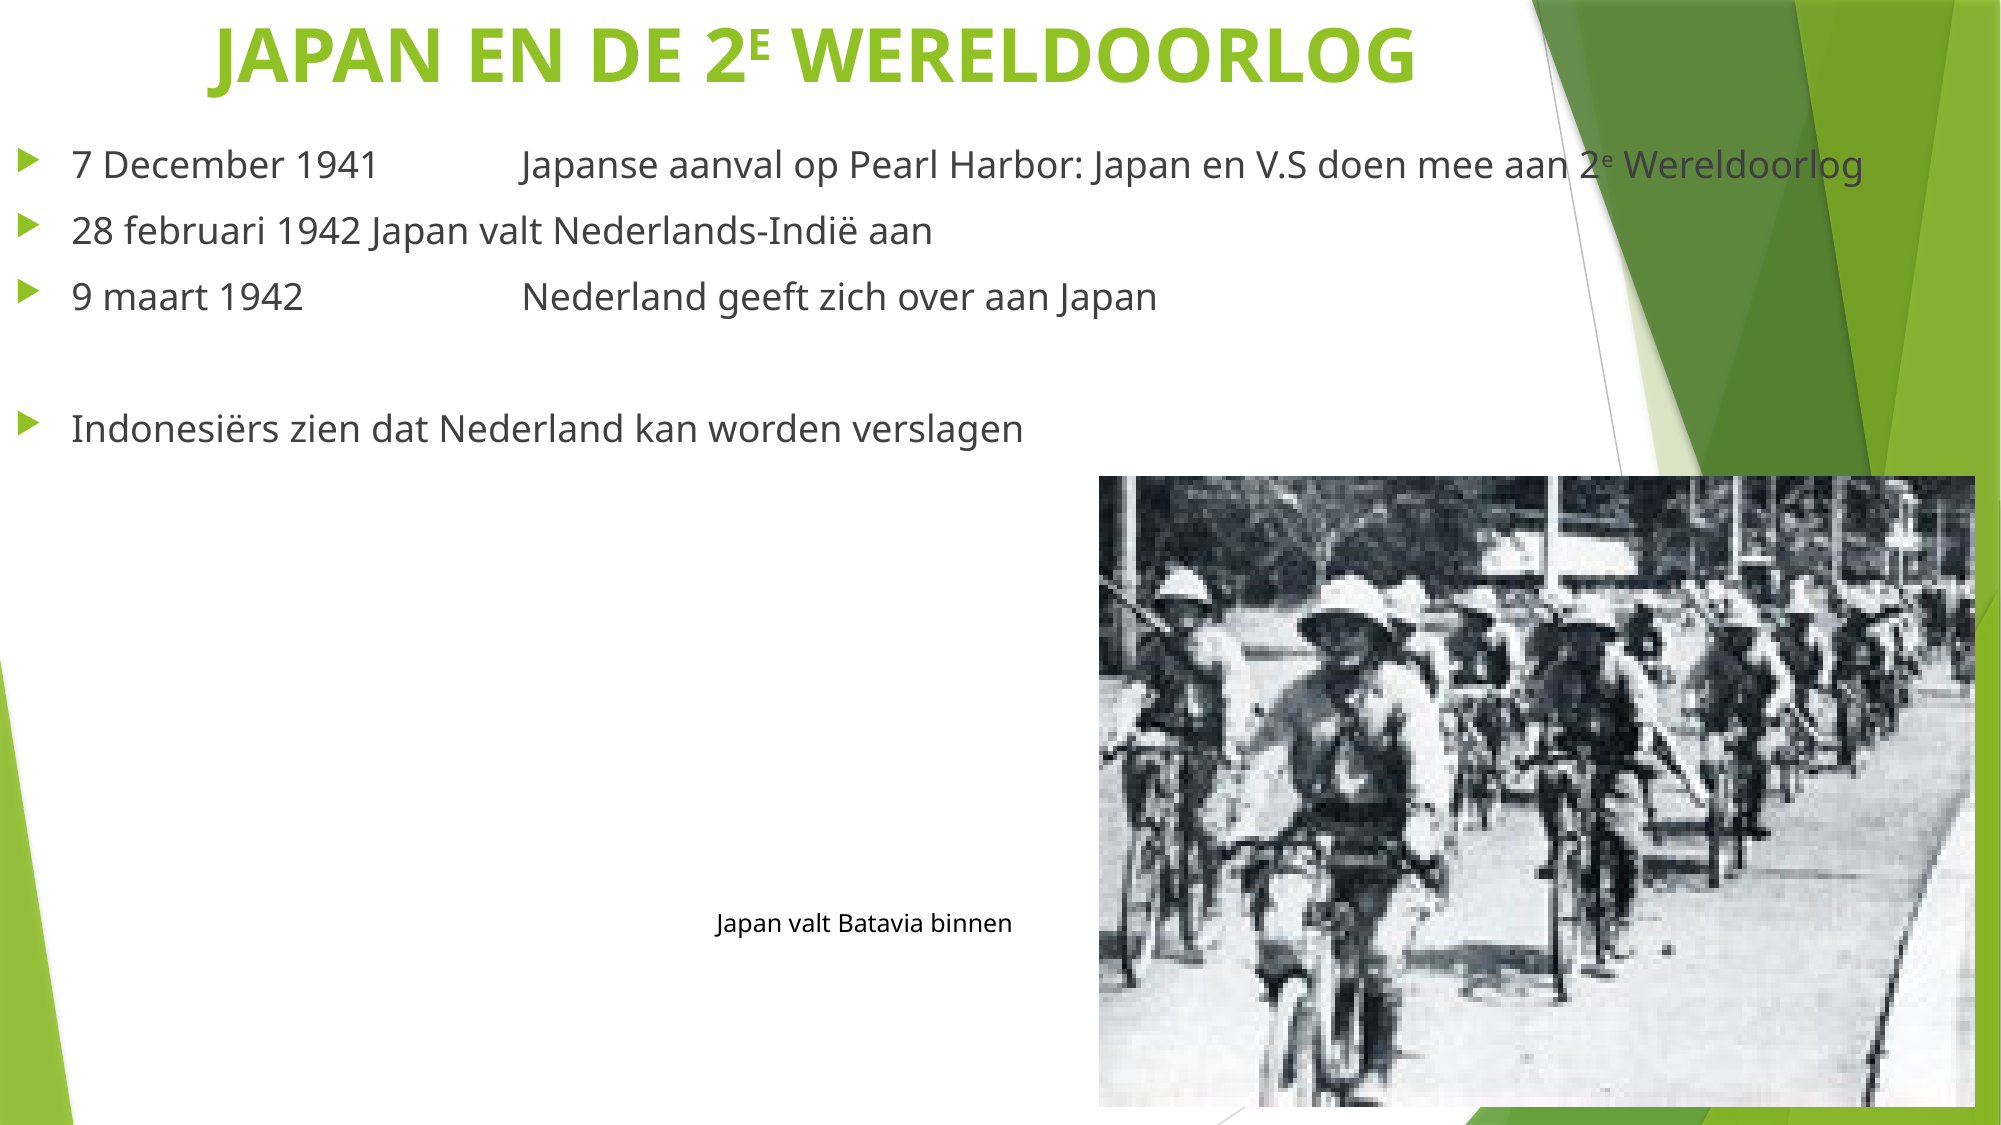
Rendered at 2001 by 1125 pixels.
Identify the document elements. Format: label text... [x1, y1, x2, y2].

title JAPAN EN DE 2E WERELDOORLOG [111, 0, 1522, 133]
list 7 December 1941 Japanse aanval op Pearl Harbor: Japan en V.S doen mee aan 2e Wereldoorlog 28 februari 1942 Japan valt Nederlands-Indië aan 9 maart 1942 Nederland geeft zich over aan Japan Indonesiërs zien dat Nederland kan worden verslagen [0, 133, 2000, 992]
picture [1098, 476, 1975, 1107]
text_box Japan valt Batavia binnen [701, 900, 1074, 945]
